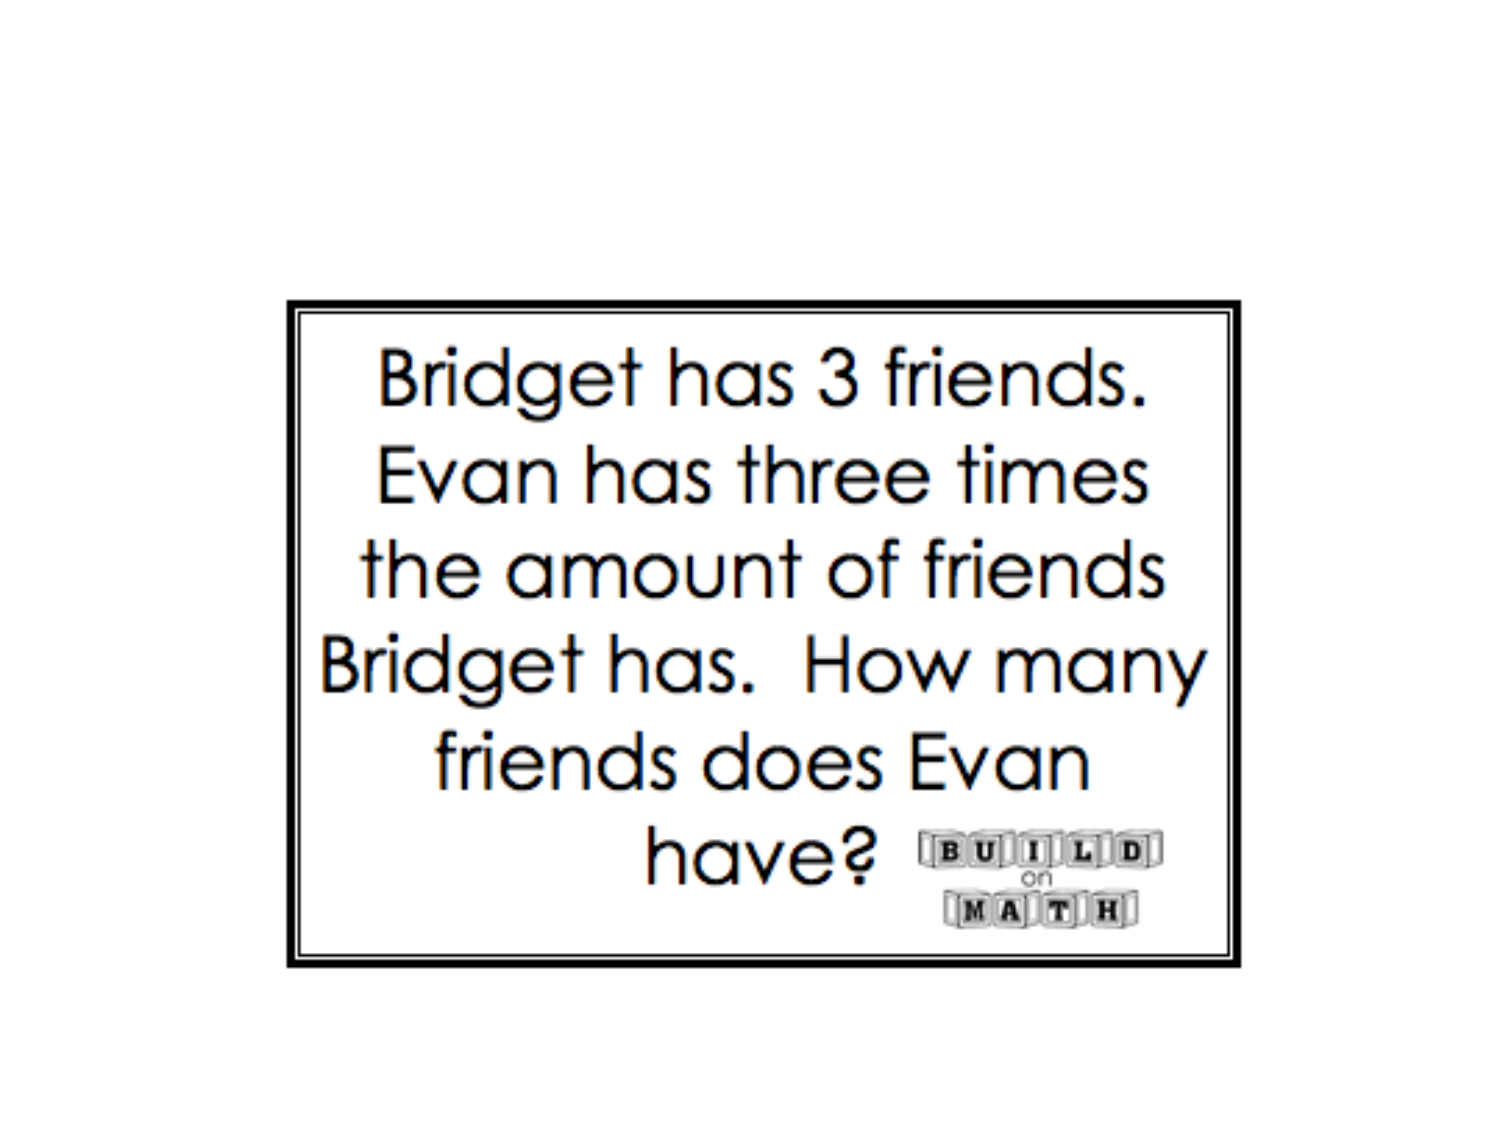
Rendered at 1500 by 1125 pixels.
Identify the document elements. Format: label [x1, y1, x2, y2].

list [74, 262, 1426, 1006]
